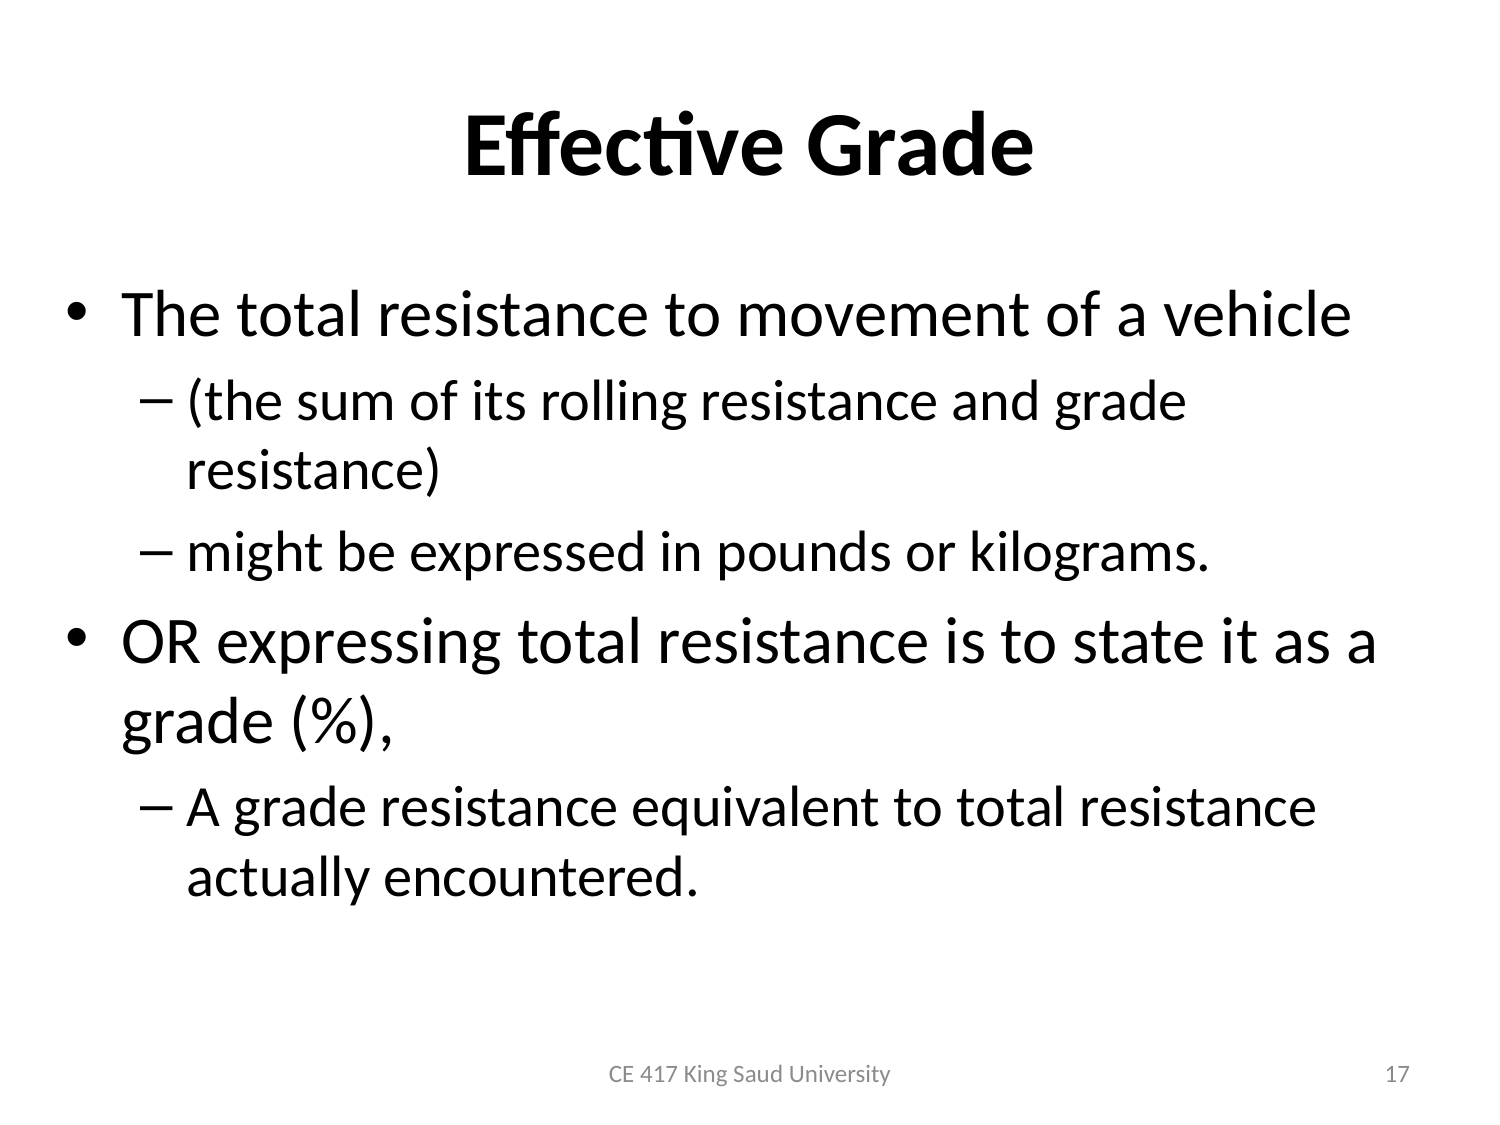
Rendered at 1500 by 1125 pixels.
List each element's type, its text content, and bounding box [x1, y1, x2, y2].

title Effective Grade [75, 45, 1425, 233]
list The total resistance to movement of a vehicle (the sum of its rolling resistance and grade resistance) might be expressed in pounds or kilograms. OR expressing total resistance is to state it as a grade (%), A grade resistance equivalent to total resistance actually encountered. [50, 262, 1438, 1005]
slide_number 17 [1074, 1042, 1425, 1103]
footer CE 417 King Saud University [512, 1042, 988, 1103]
